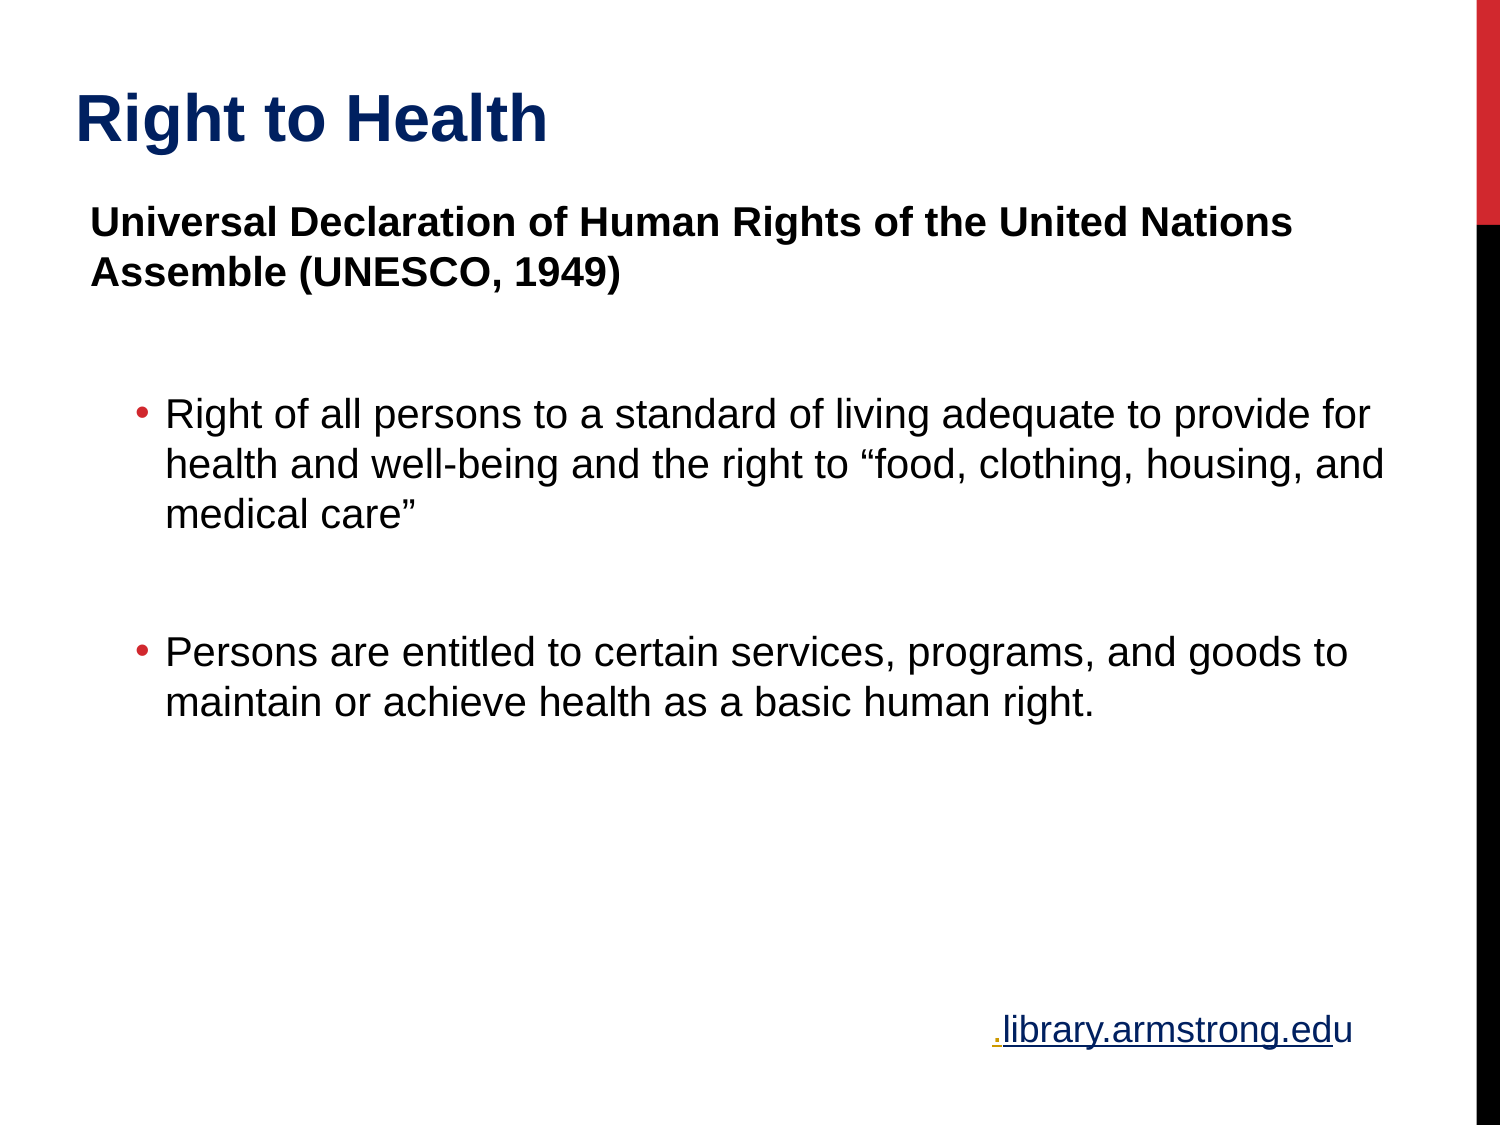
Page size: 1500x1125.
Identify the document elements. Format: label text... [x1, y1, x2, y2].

list Universal Declaration of Human Rights of the United Nations Assemble (UNESCO, 1949) Right of all persons to a standard of living adequate to provide for health and well-being and the right to “food, clothing, housing, and medical care” Persons are entitled to certain services, programs, and goods to maintain or achieve health as a basic human right. [75, 187, 1425, 1005]
text_box .library.armstrong.edu [977, 998, 1369, 1058]
text_box Right to Health [60, 67, 565, 163]
